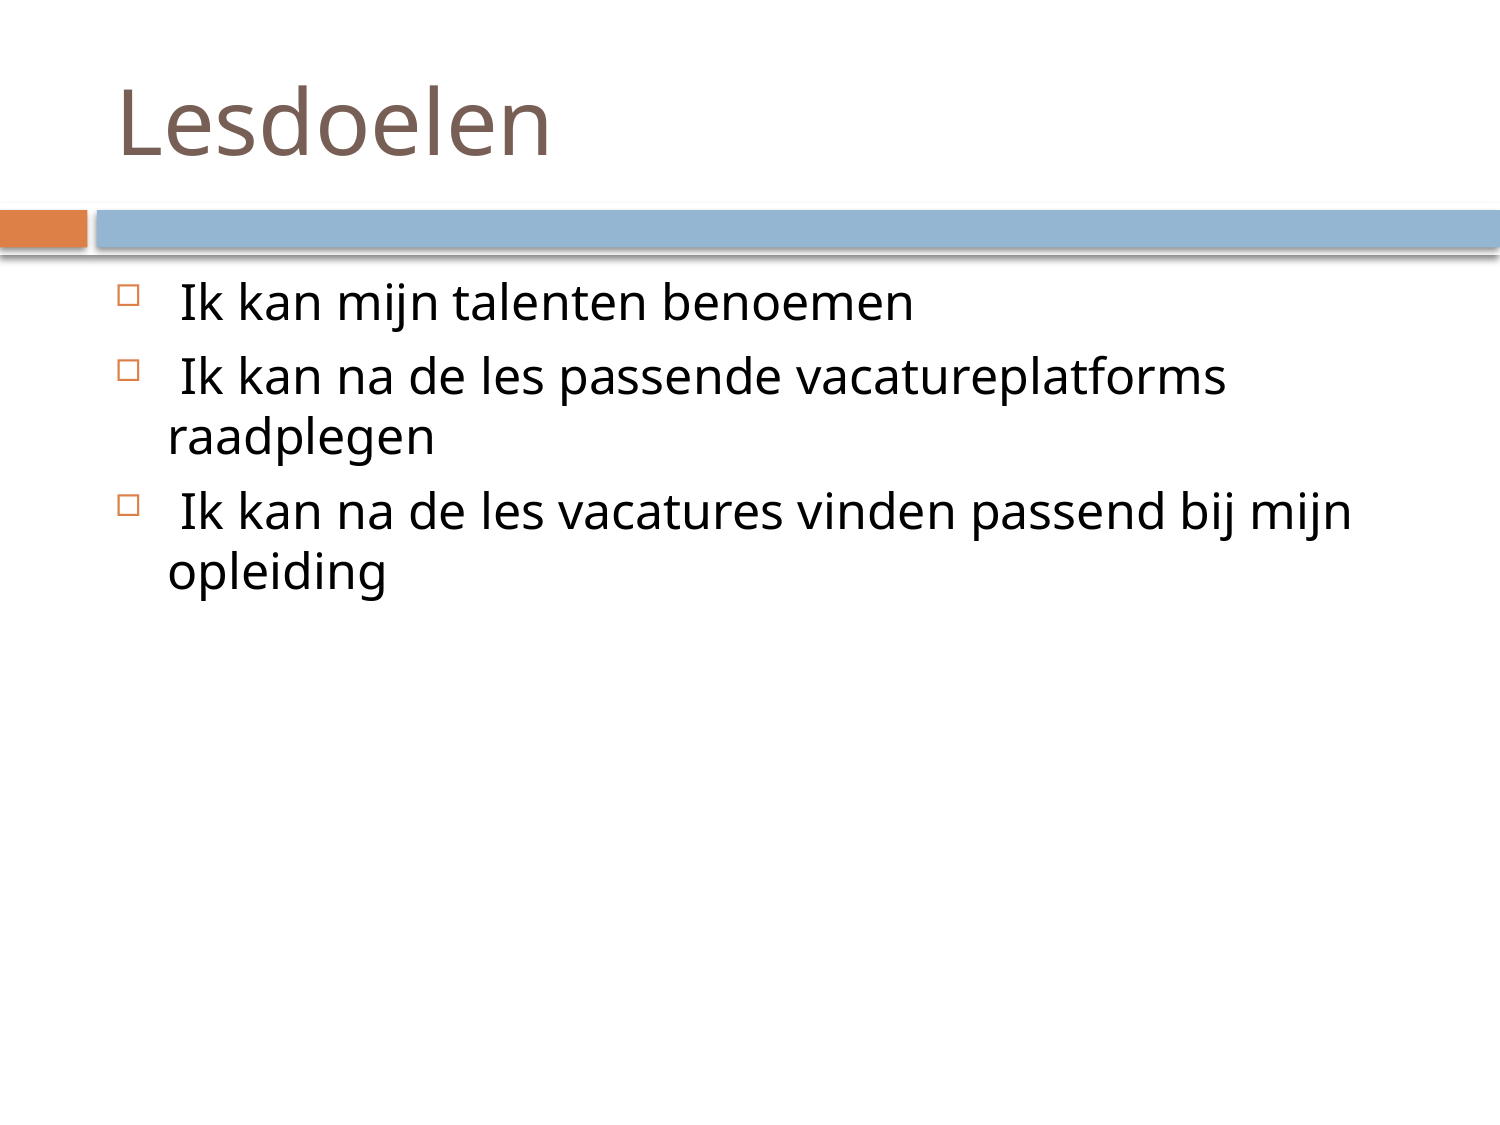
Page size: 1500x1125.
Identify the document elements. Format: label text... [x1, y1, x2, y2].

title Lesdoelen [100, 37, 1438, 200]
list Ik kan mijn talenten benoemen Ik kan na de les passende vacatureplatforms raadplegen Ik kan na de les vacatures vinden passend bij mijn opleiding [100, 262, 1438, 1000]
